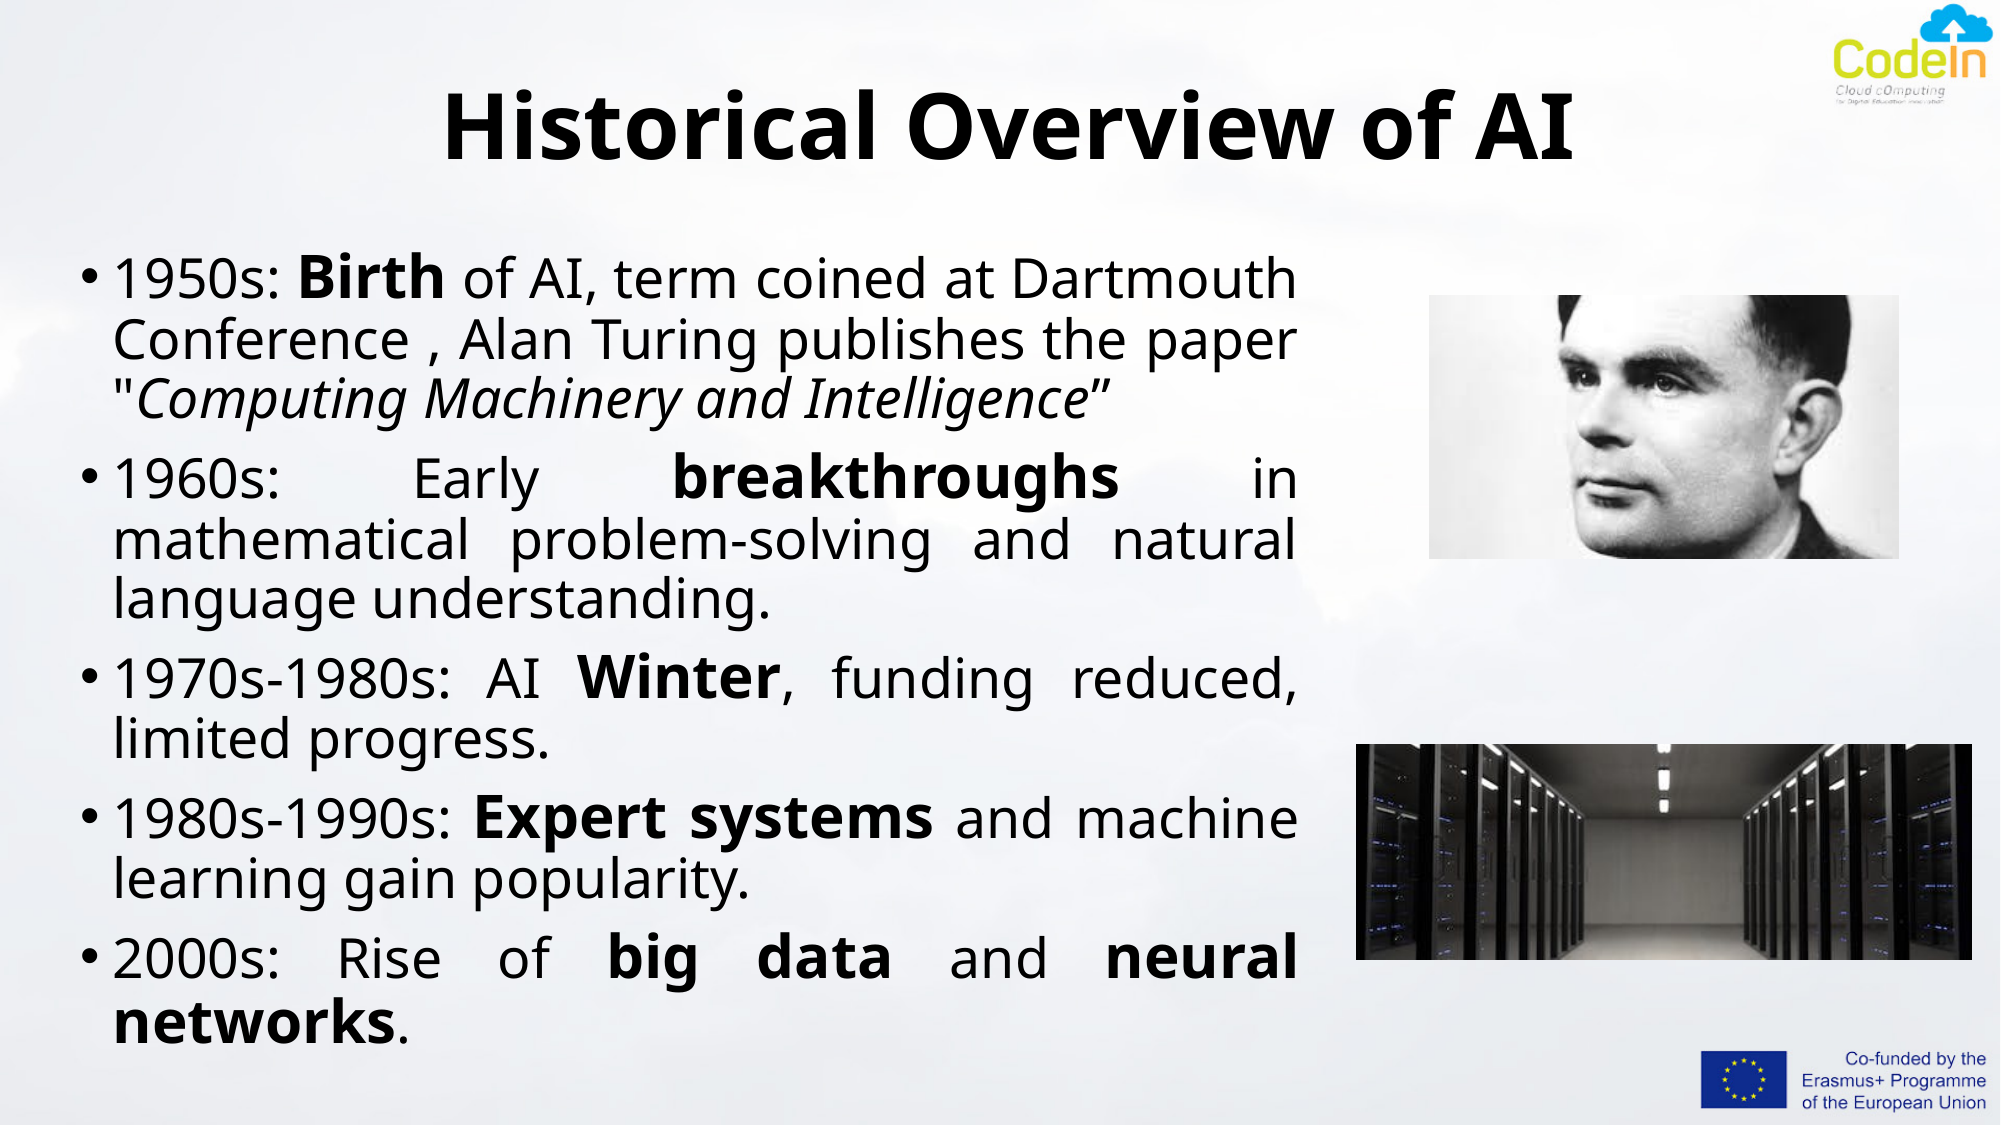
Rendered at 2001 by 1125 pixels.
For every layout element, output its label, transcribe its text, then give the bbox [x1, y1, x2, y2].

list 1950s: Birth of AI, term coined at Dartmouth Conference , Alan Turing publishes the paper "Computing Machinery and Intelligence” 1960s: Early breakthroughs in mathematical problem-solving and natural language understanding. 1970s-1980s: AI Winter, funding reduced, limited progress. 1980s-1990s: Expert systems and machine learning gain popularity. 2000s: Rise of big data and neural networks. [65, 238, 1315, 1095]
title Historical Overview of AI [145, 21, 1871, 239]
picture [0, 0, 2001, 1125]
